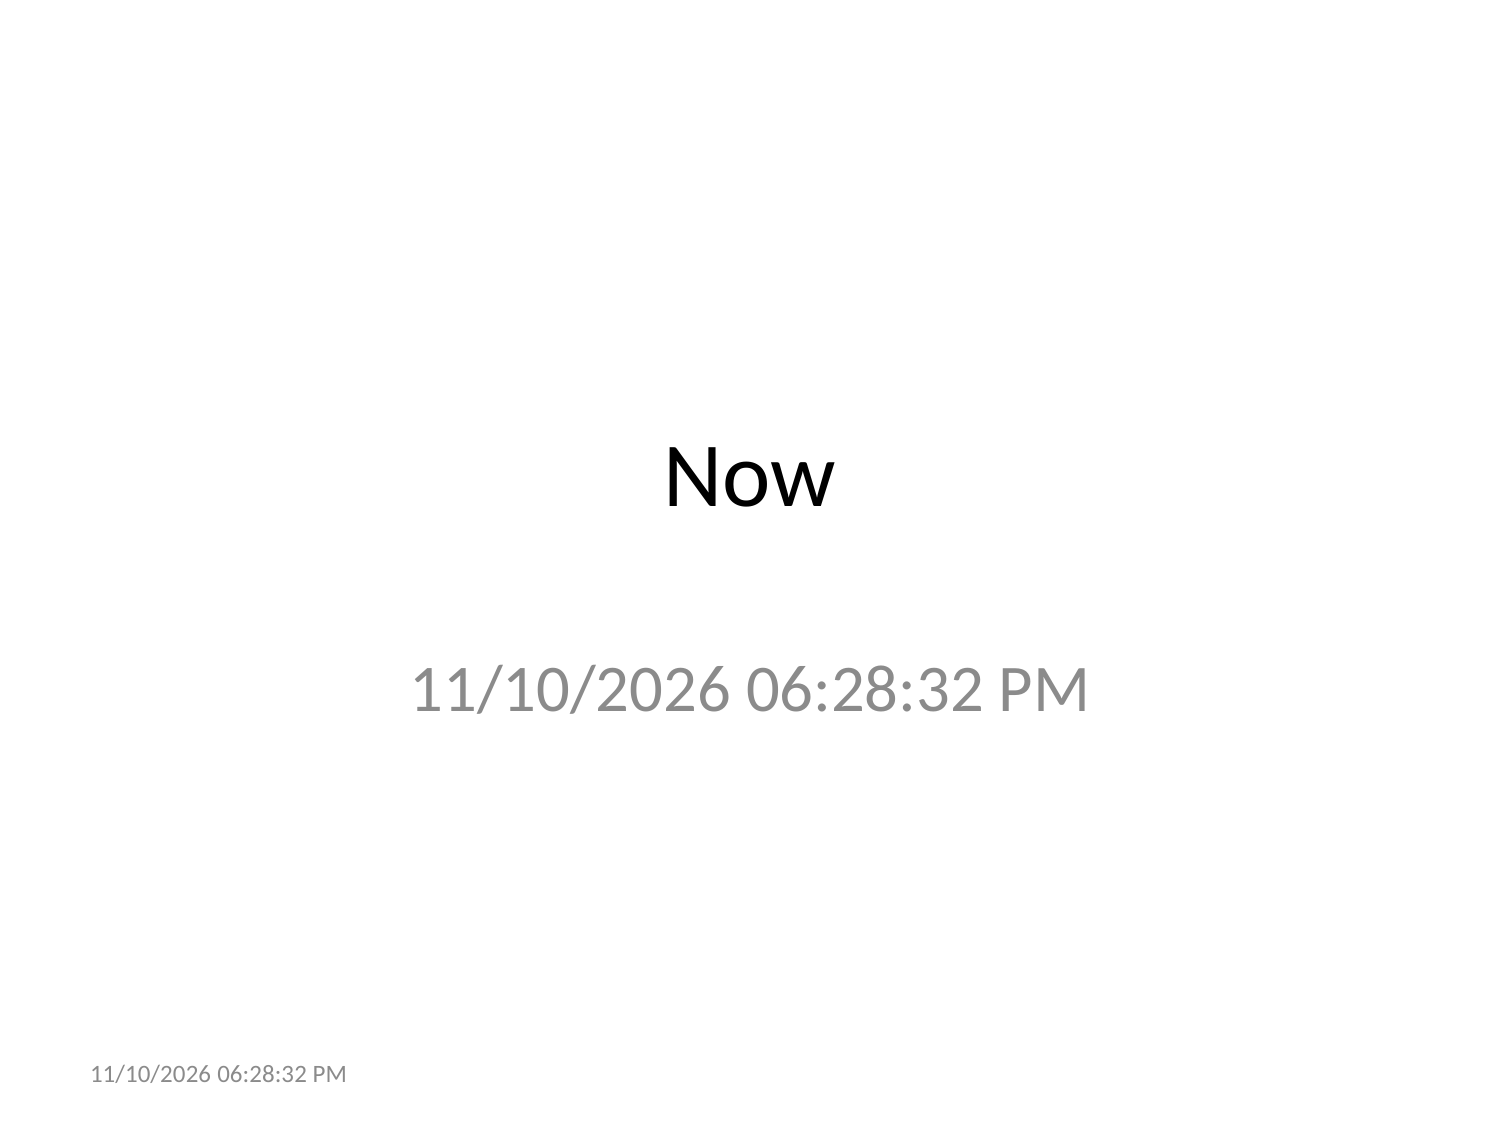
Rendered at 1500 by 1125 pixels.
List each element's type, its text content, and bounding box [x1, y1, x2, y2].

title Now [112, 349, 1388, 591]
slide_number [75, 1042, 425, 1103]
subtitle 2011-12-19 10:20:04 AM [225, 637, 1275, 925]
